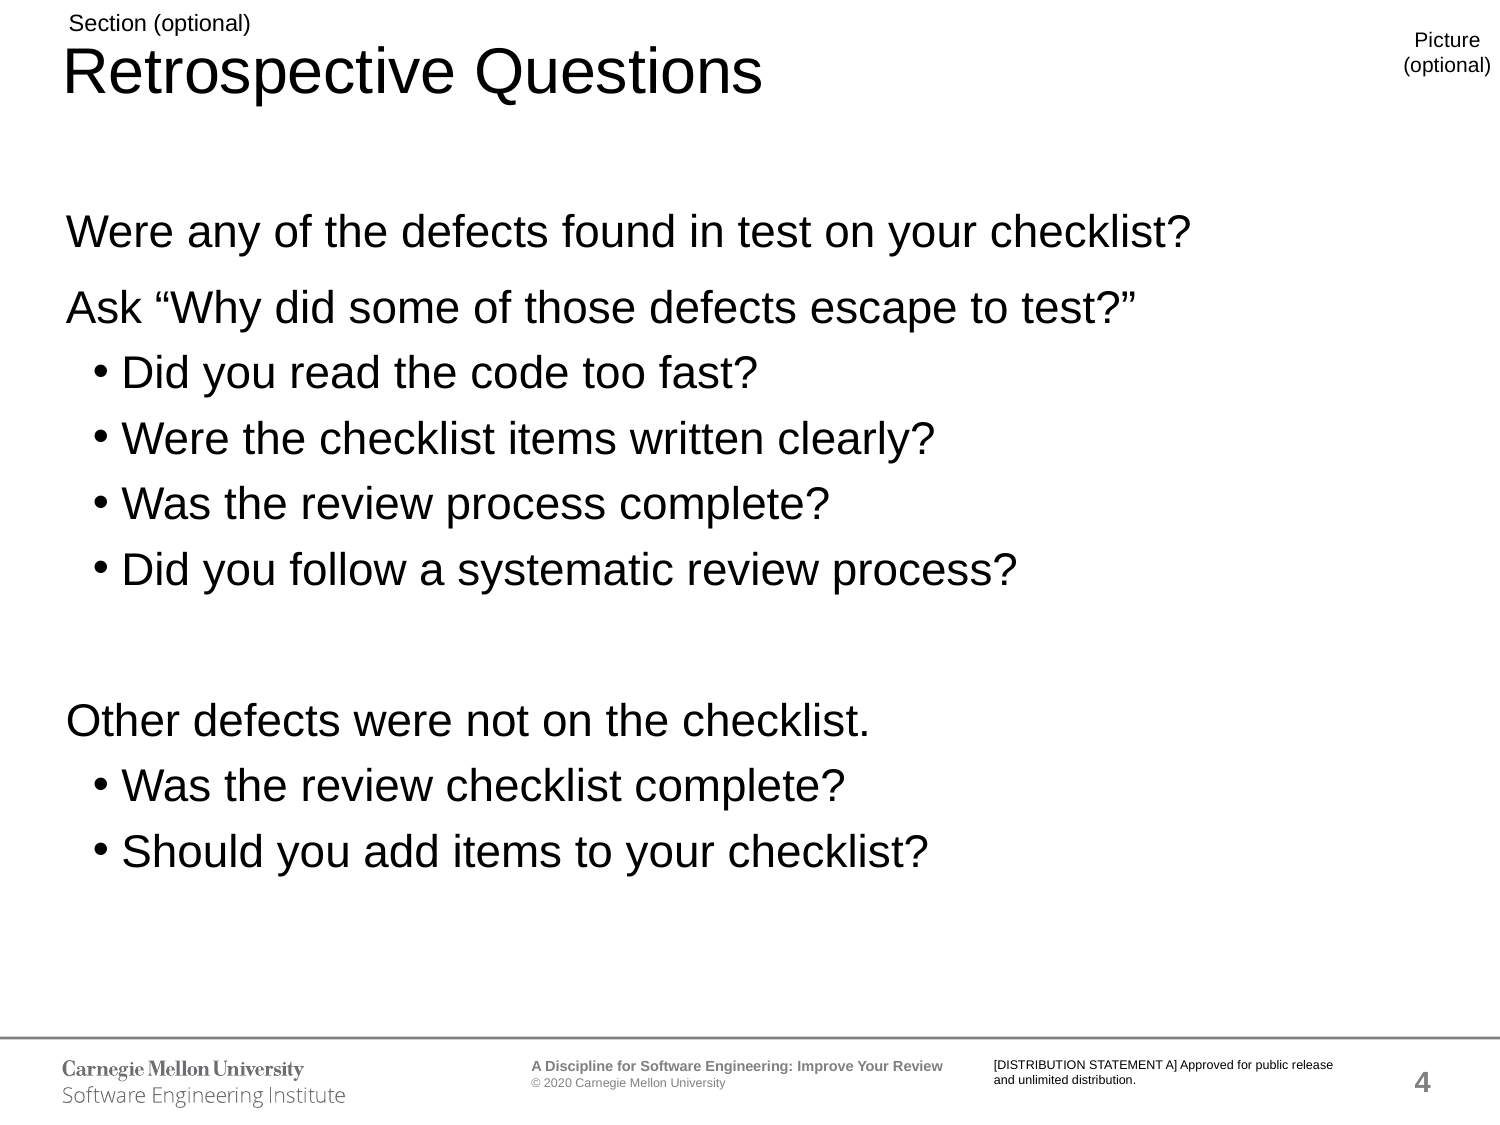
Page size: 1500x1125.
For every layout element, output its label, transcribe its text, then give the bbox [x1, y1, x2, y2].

list Were any of the defects found in test on your checklist? Ask “Why did some of those defects escape to test?” Did you read the code too fast? Were the checklist items written clearly? Was the review process complete? Did you follow a systematic review process? Other defects were not on the checklist. Was the review checklist complete? Should you add items to your checklist? [65, 202, 1431, 1025]
title Retrospective Questions [62, 37, 1338, 182]
